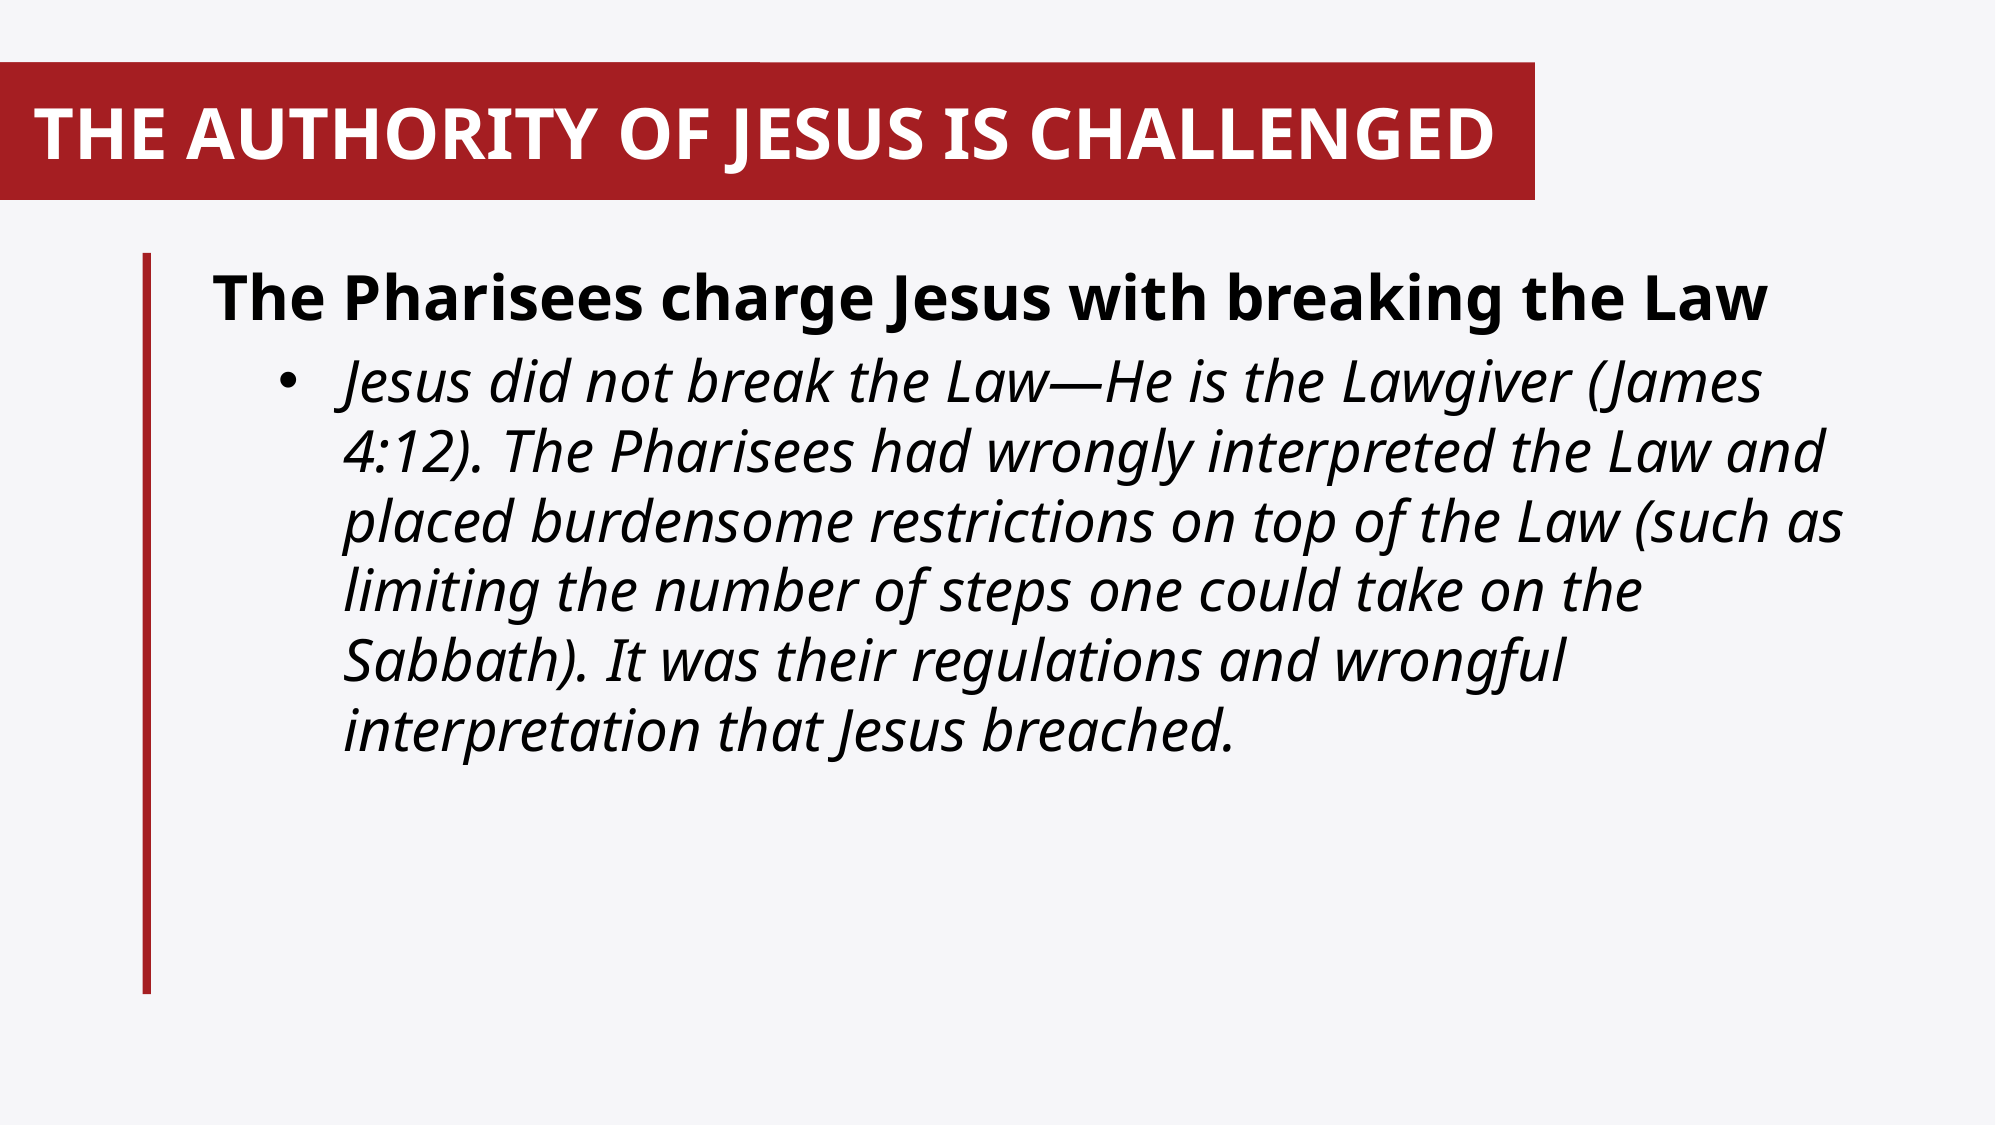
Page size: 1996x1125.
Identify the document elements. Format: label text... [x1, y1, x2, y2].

title THE AUTHORITY OF JESUS IS CHALLENGED [0, 62, 1535, 200]
subtitle The Pharisees charge Jesus with breaking the Law Jesus did not break the Law—He is the Lawgiver (James 4:12). The Pharisees had wrongly interpreted the Law and placed burdensome restrictions on top of the Law (such as limiting the number of steps one could take on the Sabbath). It was their regulations and wrongful interpretation that Jesus breached. [197, 249, 1885, 963]
